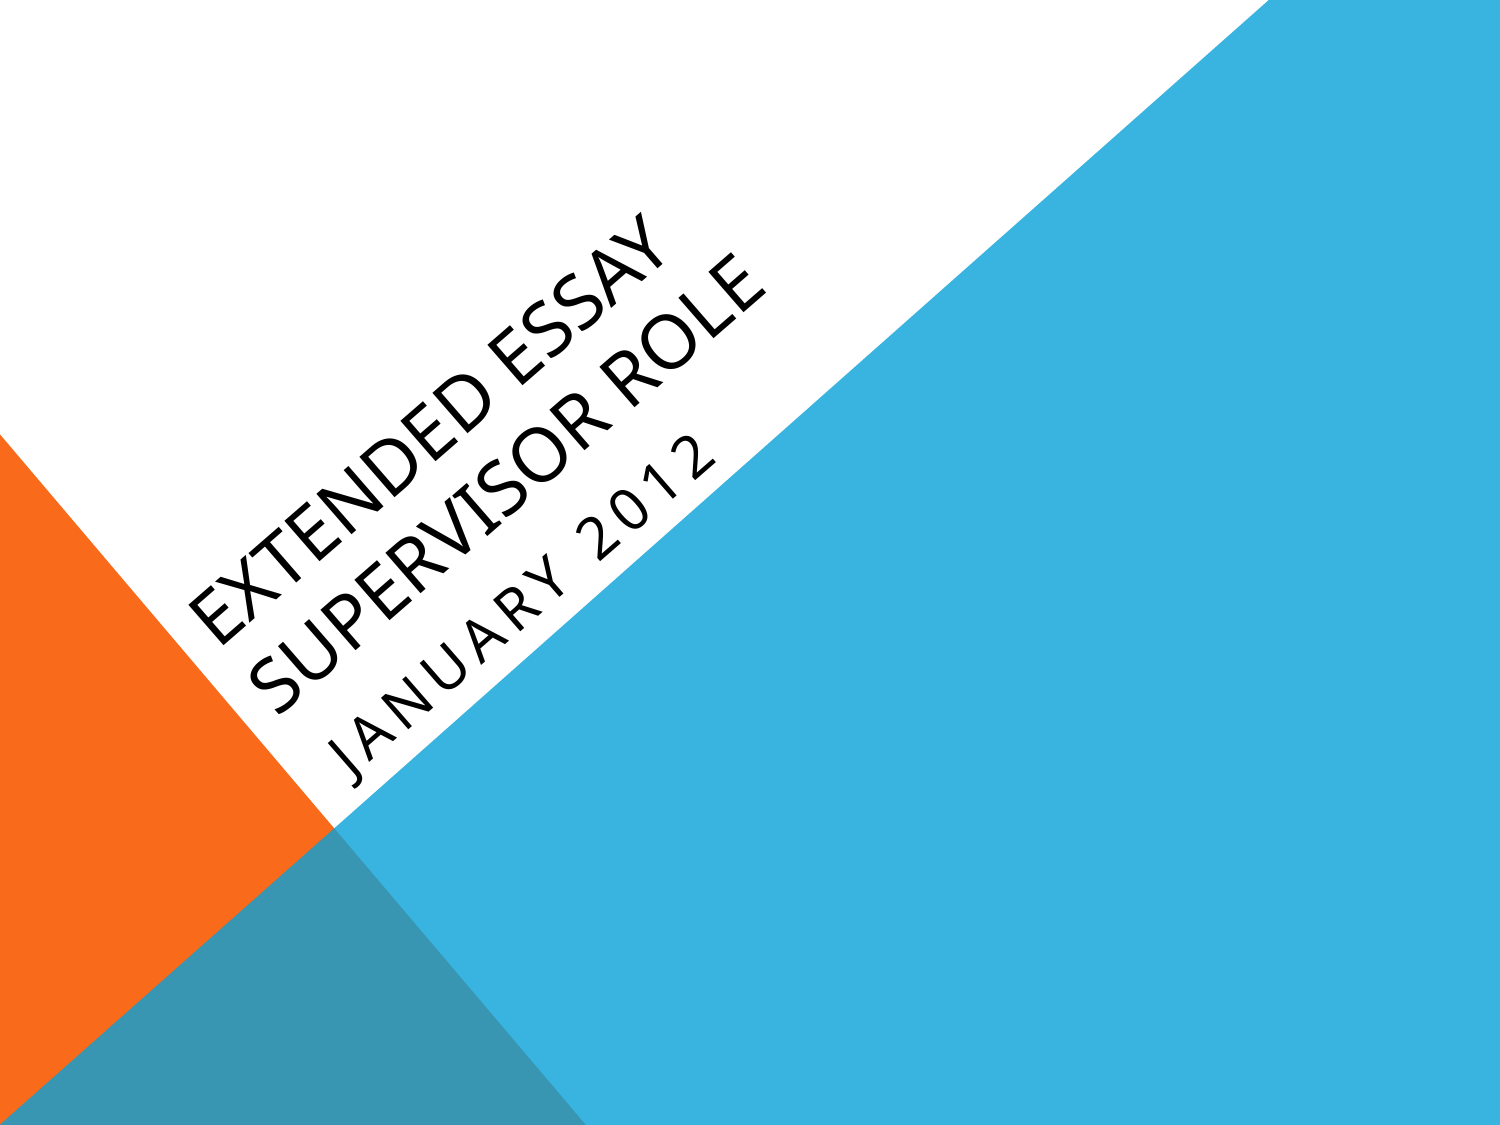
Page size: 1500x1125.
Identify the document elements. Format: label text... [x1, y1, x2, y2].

title Extended Essay Supervisor Role [147, 0, 977, 741]
subtitle January 2012 [301, 42, 1143, 785]
